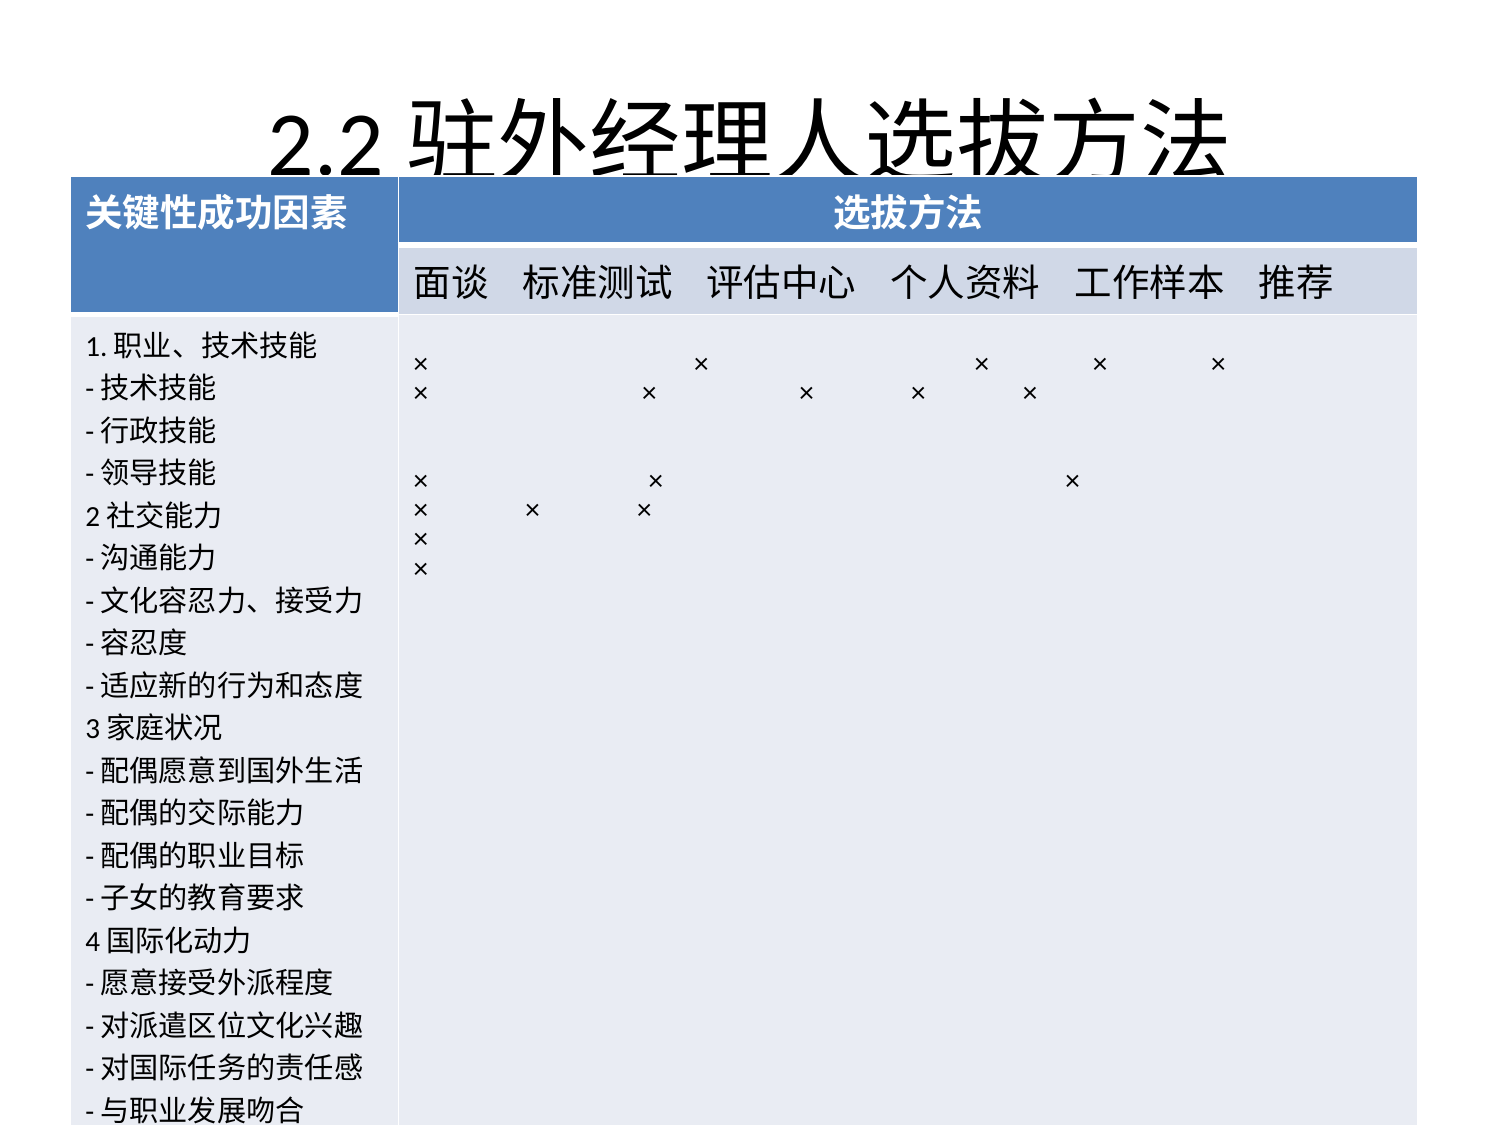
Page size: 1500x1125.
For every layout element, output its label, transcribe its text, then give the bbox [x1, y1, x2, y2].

table_cell 1.职业、技术技能 -技术技能 -行政技能 -领导技能 2社交能力 -沟通能力 -文化容忍力、接受力 -容忍度 -适应新的行为和态度 3家庭状况 -配偶愿意到国外生活 -配偶的交际能力 -配偶的职业目标 -子女的教育要求 4国际化动力 -愿意接受外派程度 -对派遣区位文化兴趣 -对国际任务的责任感 -与职业发展吻合 5.语言技能 -运用当地语言能力 [71, 317, 398, 1125]
title 2.2驻外经理人选拔方法 [75, 45, 1425, 233]
table_header 选拔方法 [399, 177, 1417, 242]
table_header 关键性成功因素 [71, 177, 398, 312]
table_cell × × × × × × × × × × × × × × × × × × [399, 315, 1417, 1125]
table_cell 面谈 标准测试 评估中心 个人资料 工作样本 推荐 [399, 248, 1417, 314]
